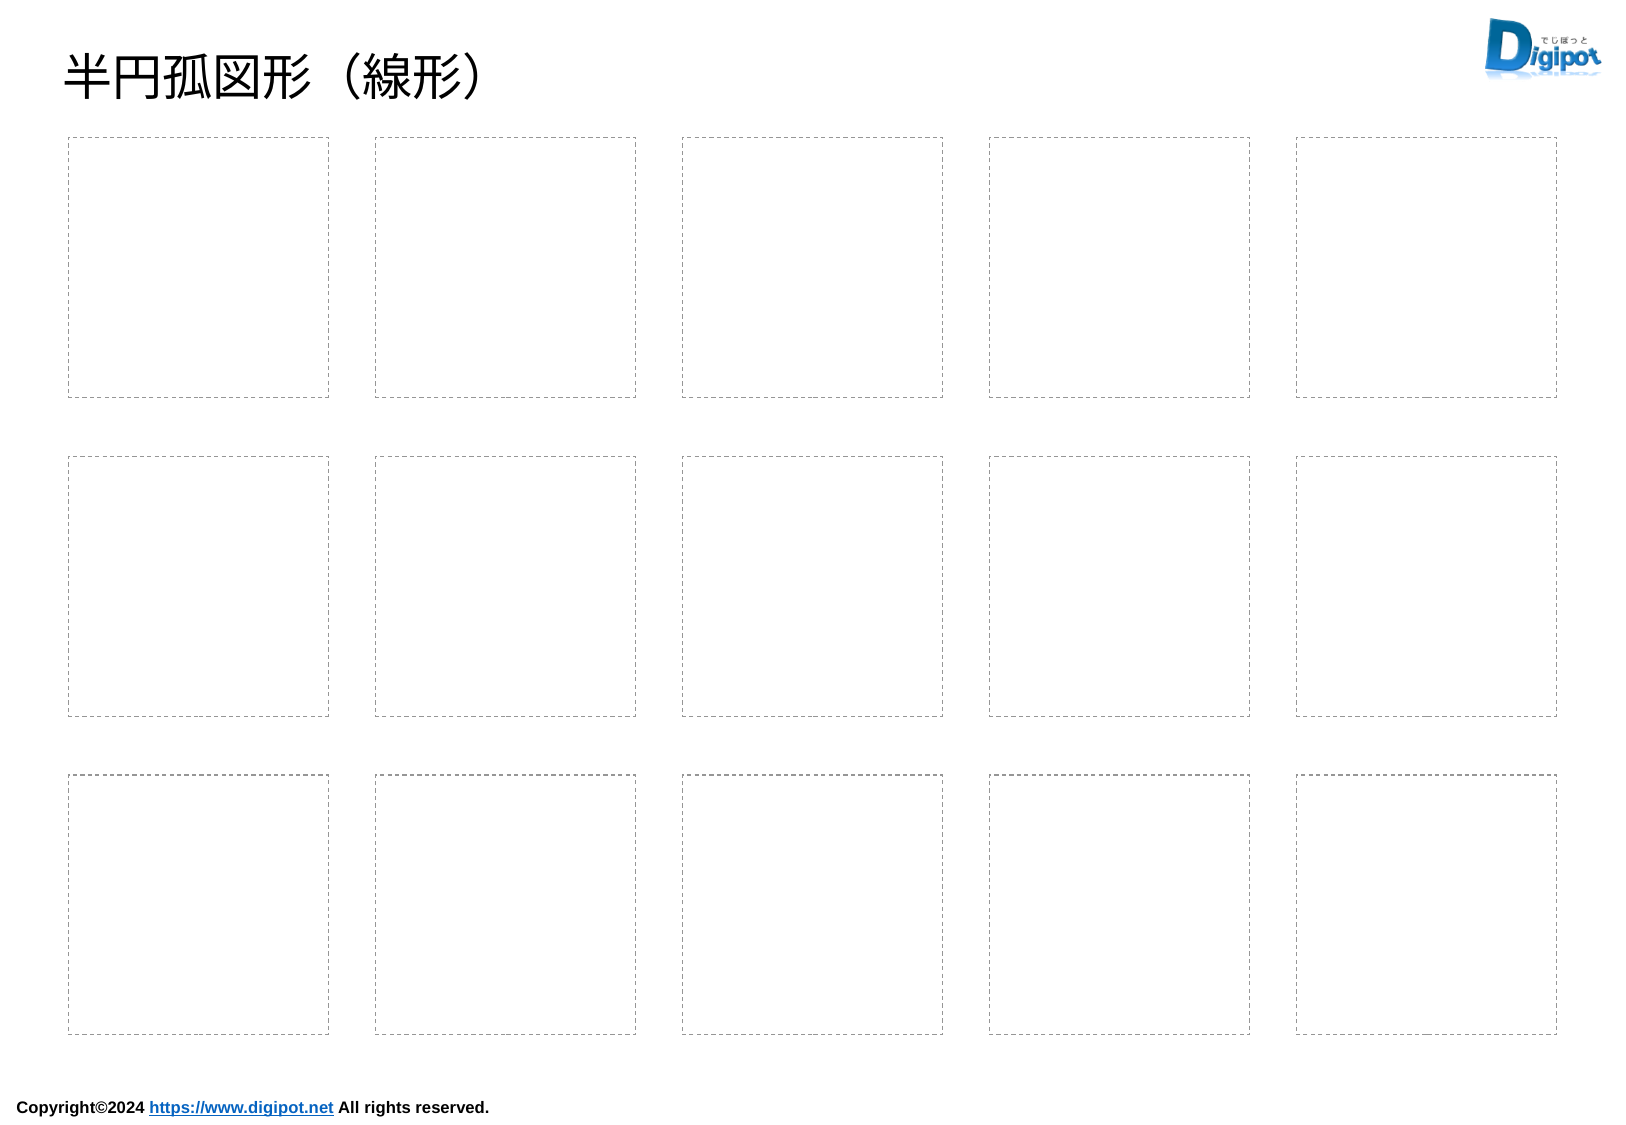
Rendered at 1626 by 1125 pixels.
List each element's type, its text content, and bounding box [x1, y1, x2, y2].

text_box 半円孤図形（線形） [47, 38, 528, 113]
picture [1485, 18, 1602, 82]
